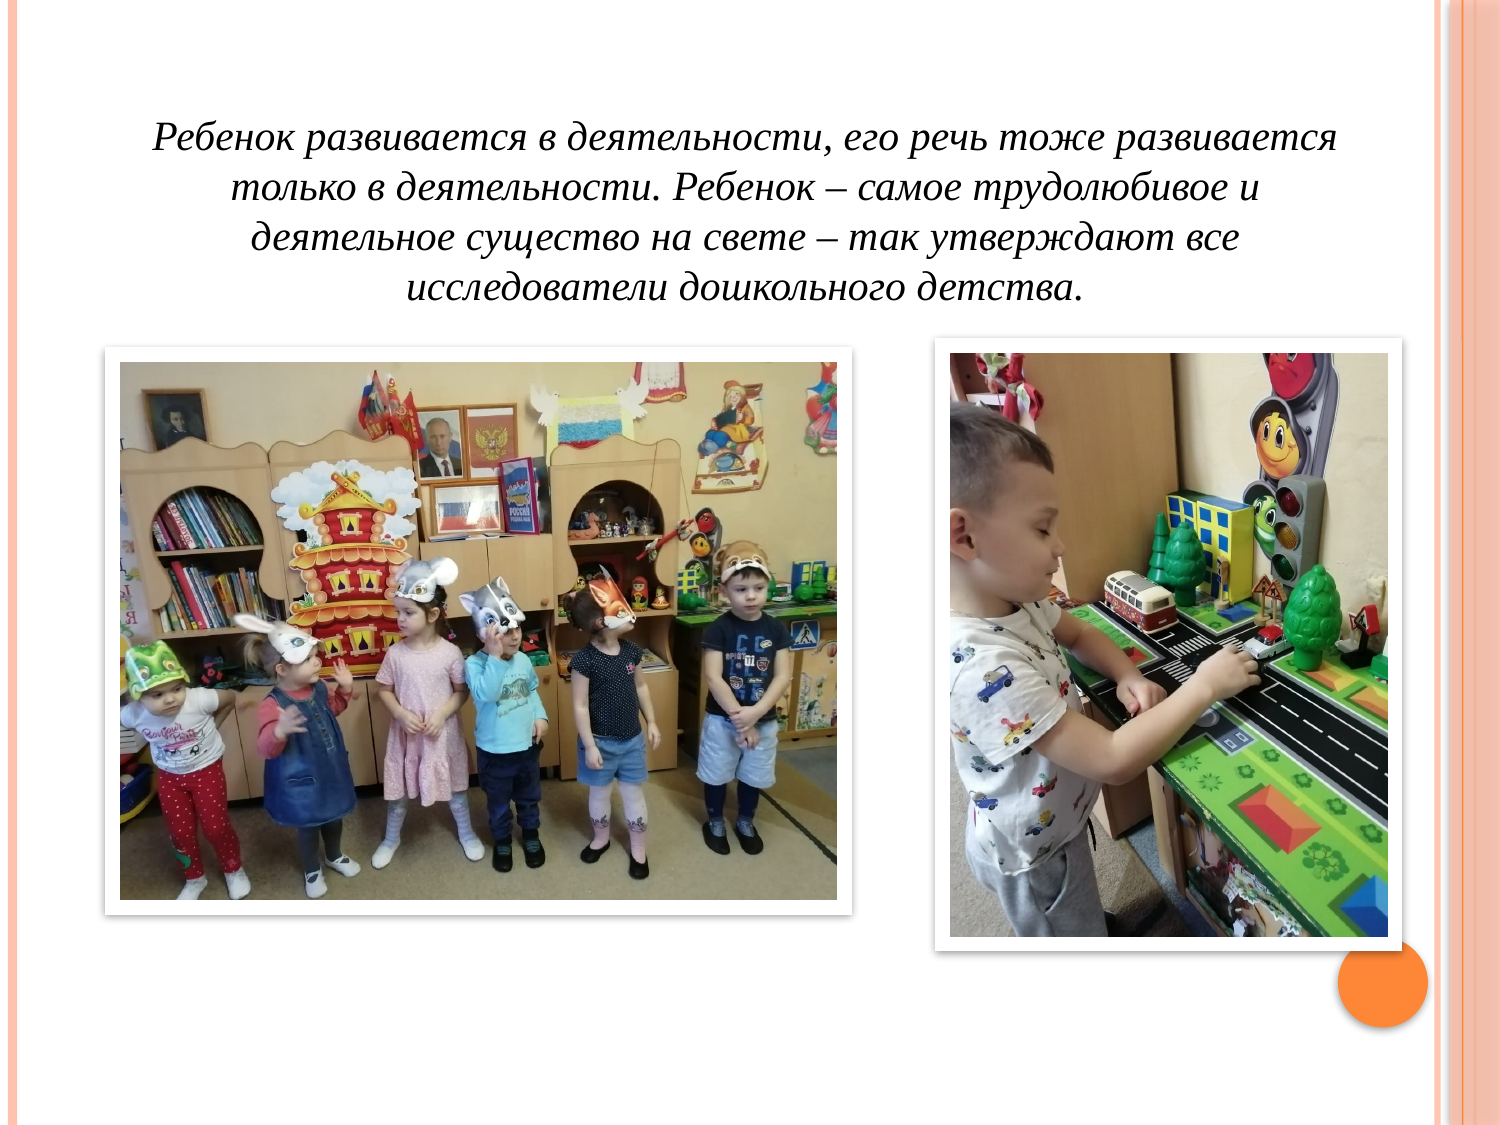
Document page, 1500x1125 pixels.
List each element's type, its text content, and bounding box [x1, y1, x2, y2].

picture [118, 361, 838, 901]
text_box Ребенок развивается в деятельности, его речь тоже развивается только в деятельности. Ребенок – самое трудолюбивое и деятельное существо на свете – так утверждают все исследователи дошкольного детства. [119, 101, 1372, 317]
picture [949, 352, 1389, 938]
